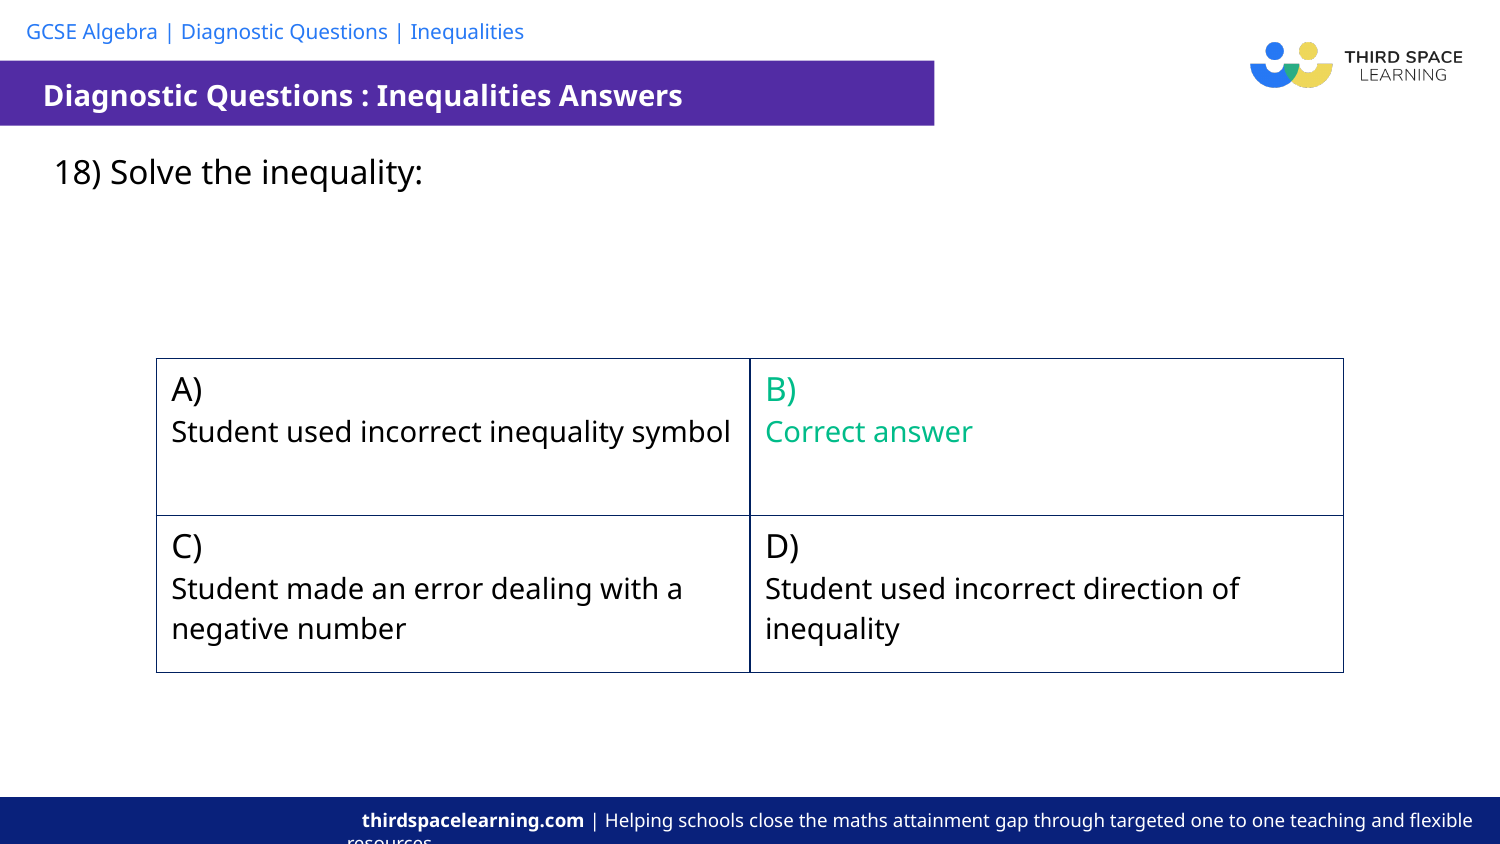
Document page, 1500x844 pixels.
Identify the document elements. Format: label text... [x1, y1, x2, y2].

picture [1250, 33, 1465, 99]
text_box Diagnostic Questions : Inequalities Answers [27, 61, 778, 127]
